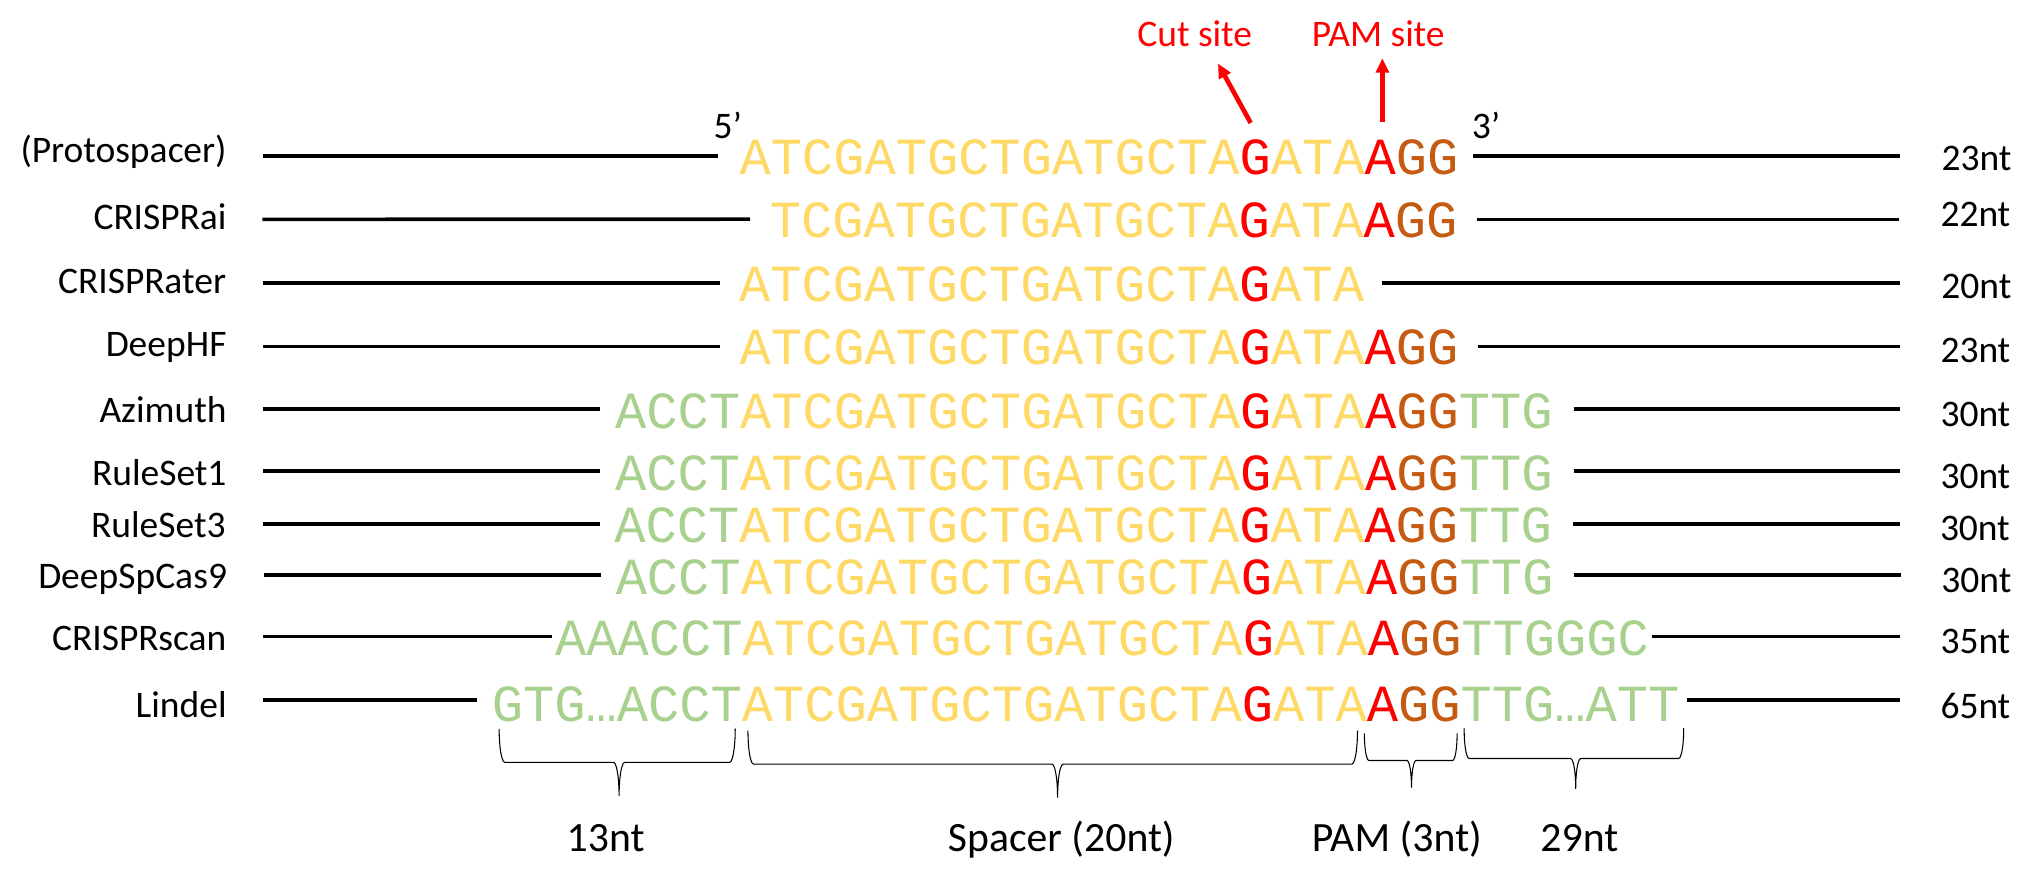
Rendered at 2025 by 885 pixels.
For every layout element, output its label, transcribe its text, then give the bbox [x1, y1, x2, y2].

text_box ACCTATCGATGCTGATGCTAGATAAGGTTG [601, 534, 1579, 612]
text_box PAM (3nt) [1297, 802, 1525, 868]
text_box 22nt [1925, 194, 2025, 241]
text_box TCGATGCTGATGCTAGATAAGG [723, 194, 1823, 241]
text_box 30nt [1925, 381, 2025, 442]
text_box [1463, 728, 1685, 789]
text_box 65nt [1925, 673, 2025, 734]
text_box 30nt [1925, 495, 2025, 556]
text_box RuleSet1 [38, 440, 242, 500]
text_box ACCTATCGATGCTGATGCTAGATAAGGTTG [600, 368, 1578, 430]
text_box [747, 730, 1359, 798]
text_box ACCTATCGATGCTGATGCTAGATAAGGTTG [600, 430, 1578, 483]
text_box 29nt [1525, 802, 1652, 868]
text_box ATCGATGCTGATGCTAGATAAGG [724, 320, 1824, 383]
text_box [0, 1, 2025, 194]
text_box ACCTATCGATGCTGATGCTAGATAAGGTTG [599, 483, 1578, 561]
text_box CRISPRscan [0, 605, 242, 665]
text_box GTG…ACCTATCGATGCTGATGCTAGATAAGGTTG…ATT [477, 661, 1727, 740]
text_box [498, 728, 736, 796]
text_box [1363, 733, 1458, 788]
text_box DeepSpCas9 [0, 544, 243, 604]
text_box 13nt [551, 802, 678, 868]
text_box 23nt [1925, 320, 2025, 378]
text_box CRISPRai [38, 194, 242, 241]
text_box 30nt [1925, 443, 2025, 495]
text_box AAACCTATCGATGCTGATGCTAGATAAGGTTGGGC [540, 595, 1727, 674]
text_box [37, 241, 2025, 320]
text_box Spacer (20nt) [933, 802, 1271, 868]
text_box 35nt [1925, 608, 2025, 669]
text_box RuleSet3 [37, 492, 241, 553]
text_box Lindel [38, 672, 242, 732]
text_box DeepHF [38, 320, 242, 372]
text_box 30nt [1926, 556, 2025, 608]
text_box Azimuth [38, 377, 242, 438]
